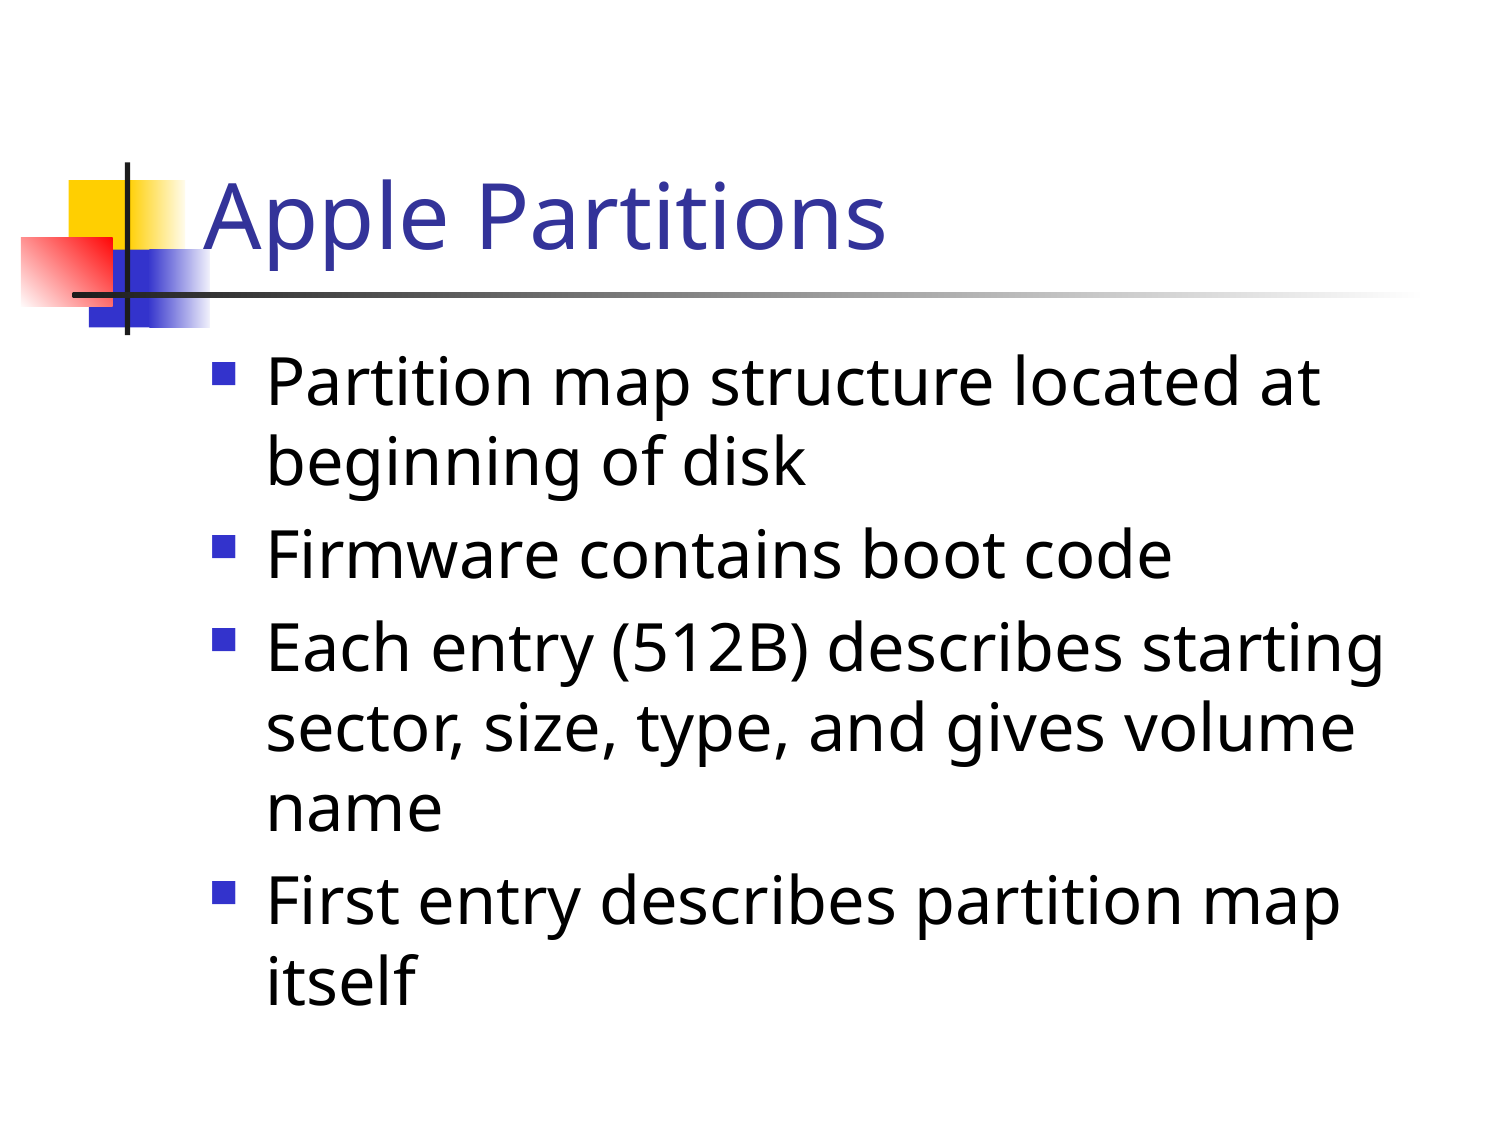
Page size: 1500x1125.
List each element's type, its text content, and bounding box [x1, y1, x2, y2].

title Apple Partitions [188, 34, 1468, 276]
list Partition map structure located at beginning of disk Firmware contains boot code Each entry (512B) describes starting sector, size, type, and gives volume name First entry describes partition map itself [193, 330, 1470, 1007]
